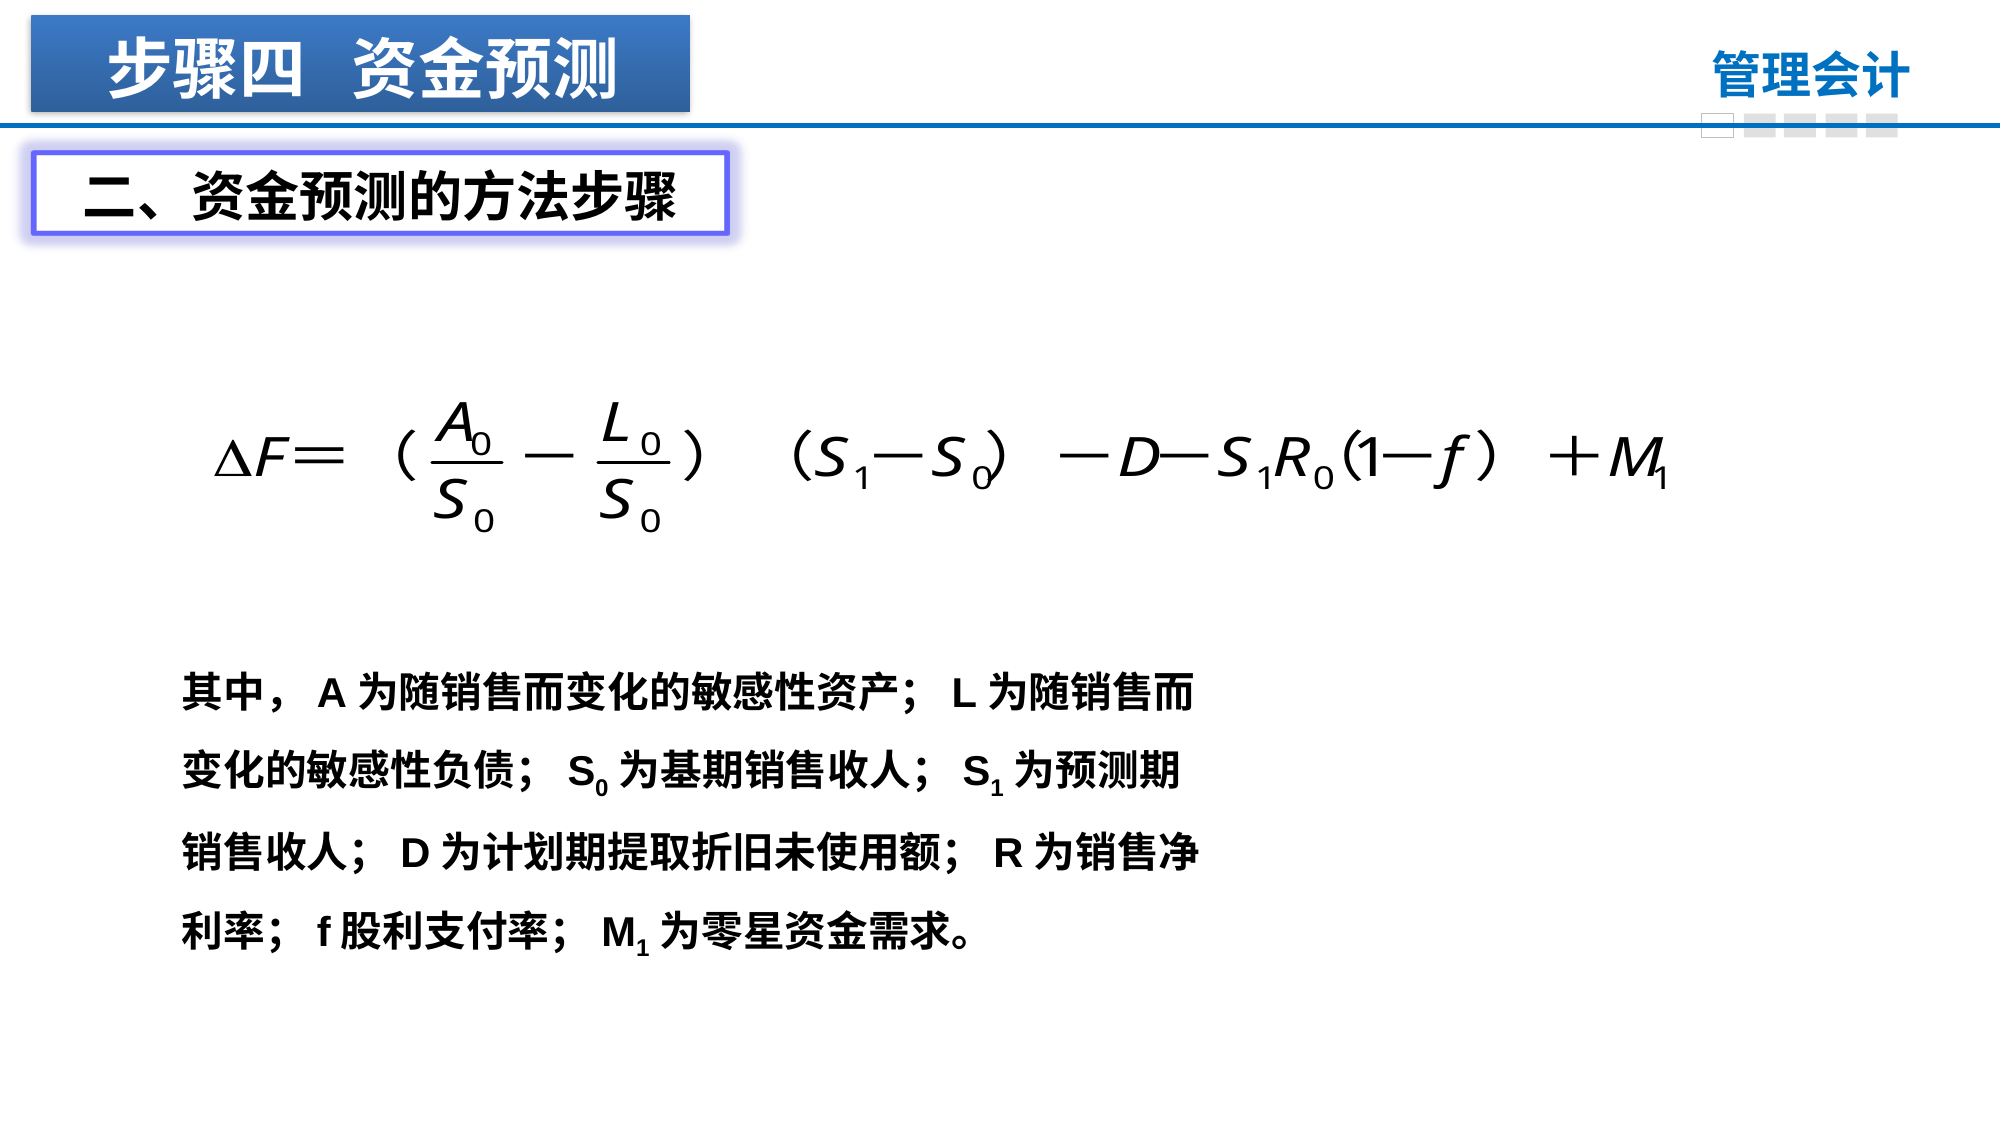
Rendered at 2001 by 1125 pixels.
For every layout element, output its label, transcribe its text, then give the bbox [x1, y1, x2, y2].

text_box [2, 125, 759, 261]
text_box 其中，A为随销售而变化的敏感性资产；L为随销售而变化的敏感性负债；S0为基期销售收人；S1为预测期销售收人；D为计划期提取折旧未使用额；R为销售净利率；f股利支付率；M1为零星资金需求。 [166, 633, 1225, 969]
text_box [31, 14, 691, 117]
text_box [202, 385, 1682, 545]
